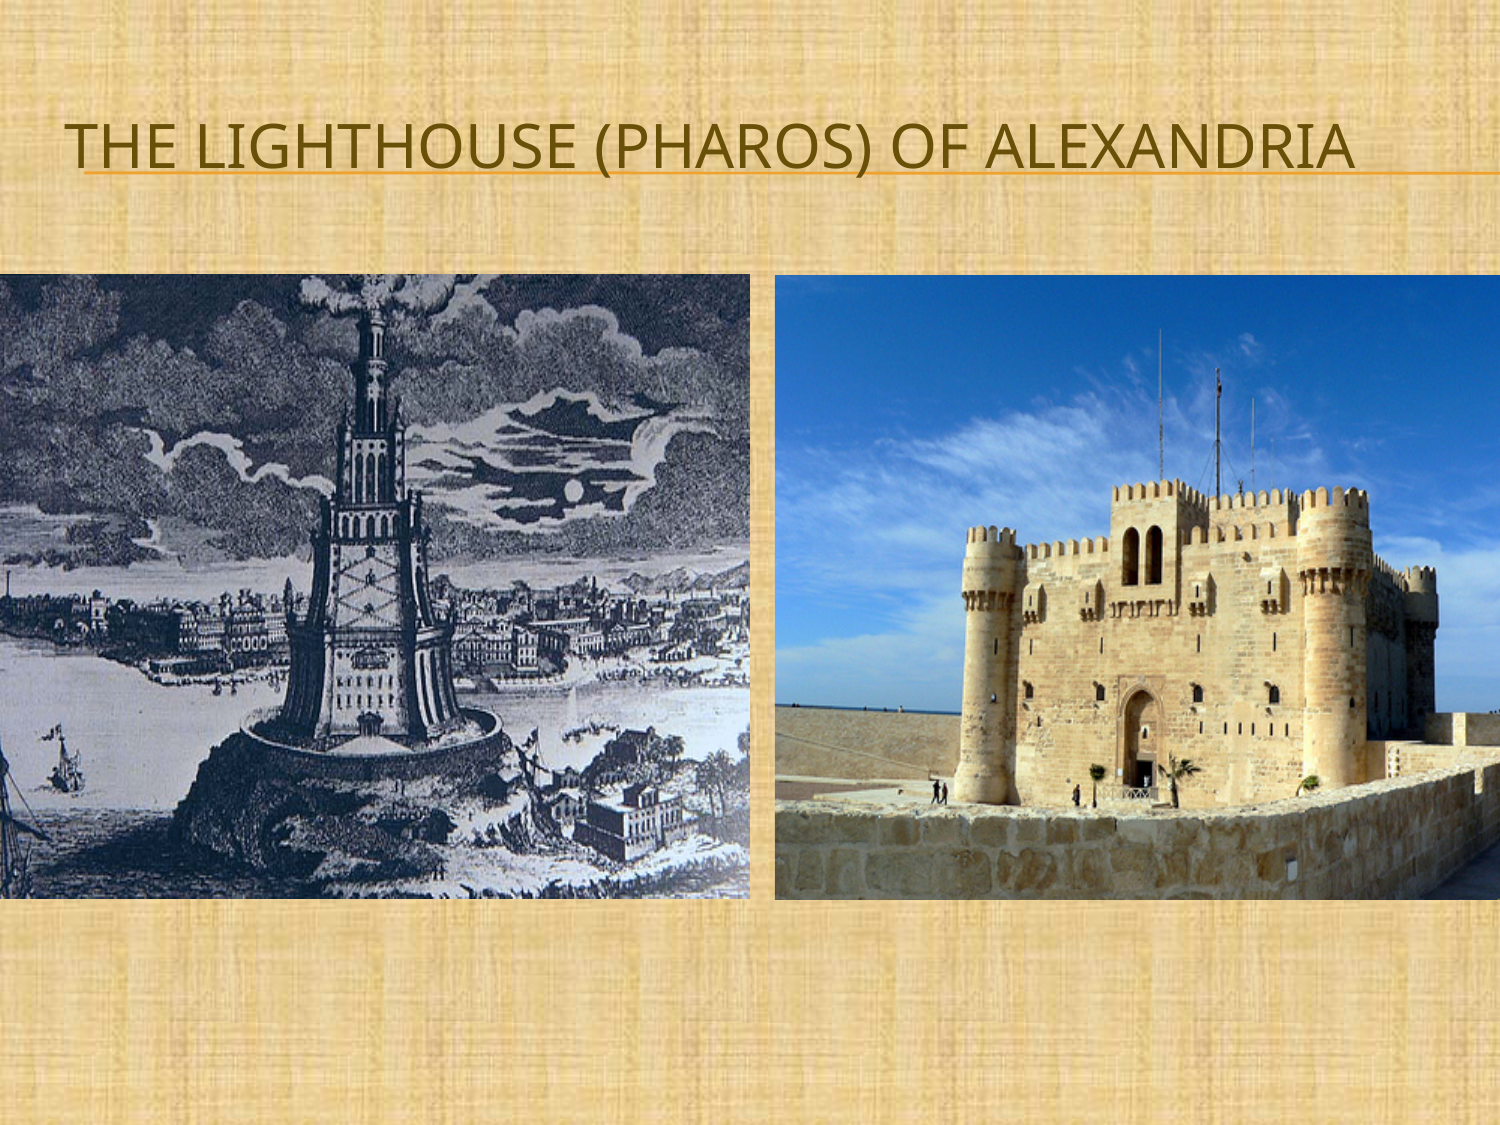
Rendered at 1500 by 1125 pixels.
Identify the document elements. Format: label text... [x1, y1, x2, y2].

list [0, 274, 751, 899]
picture [0, 0, 1500, 1125]
title The Lighthouse (pharos) of Alexandria [50, 75, 1475, 213]
